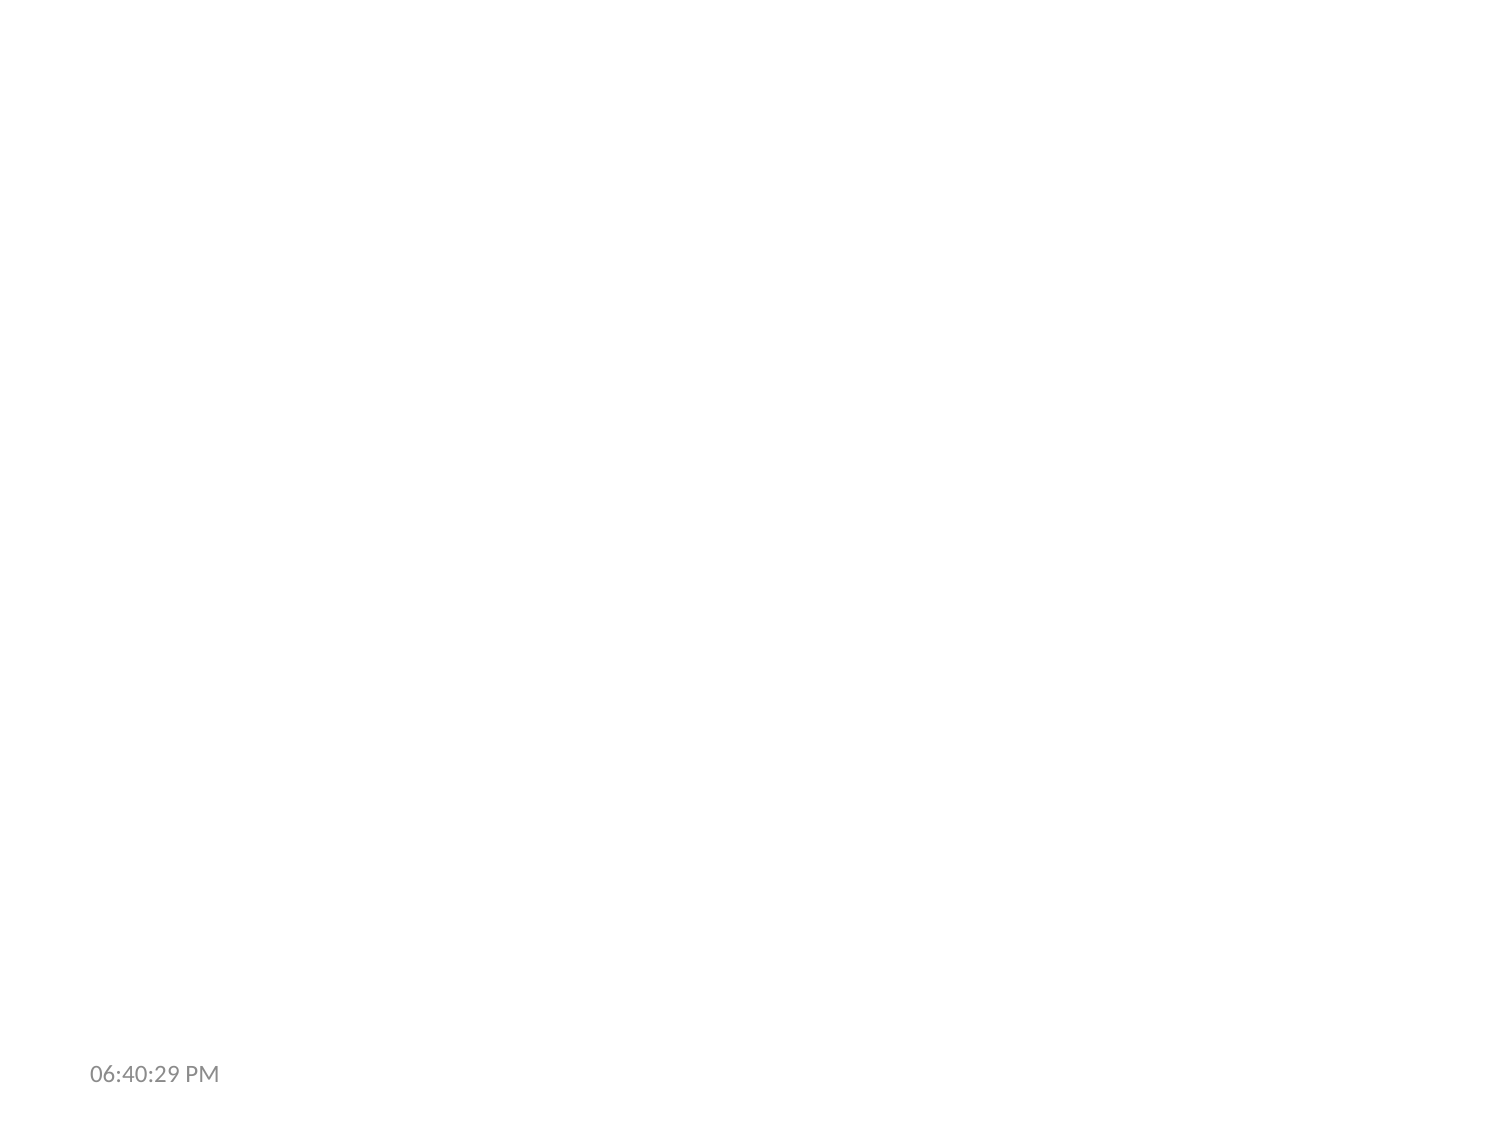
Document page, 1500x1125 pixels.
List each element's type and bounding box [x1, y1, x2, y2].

slide_number [75, 1042, 425, 1103]
